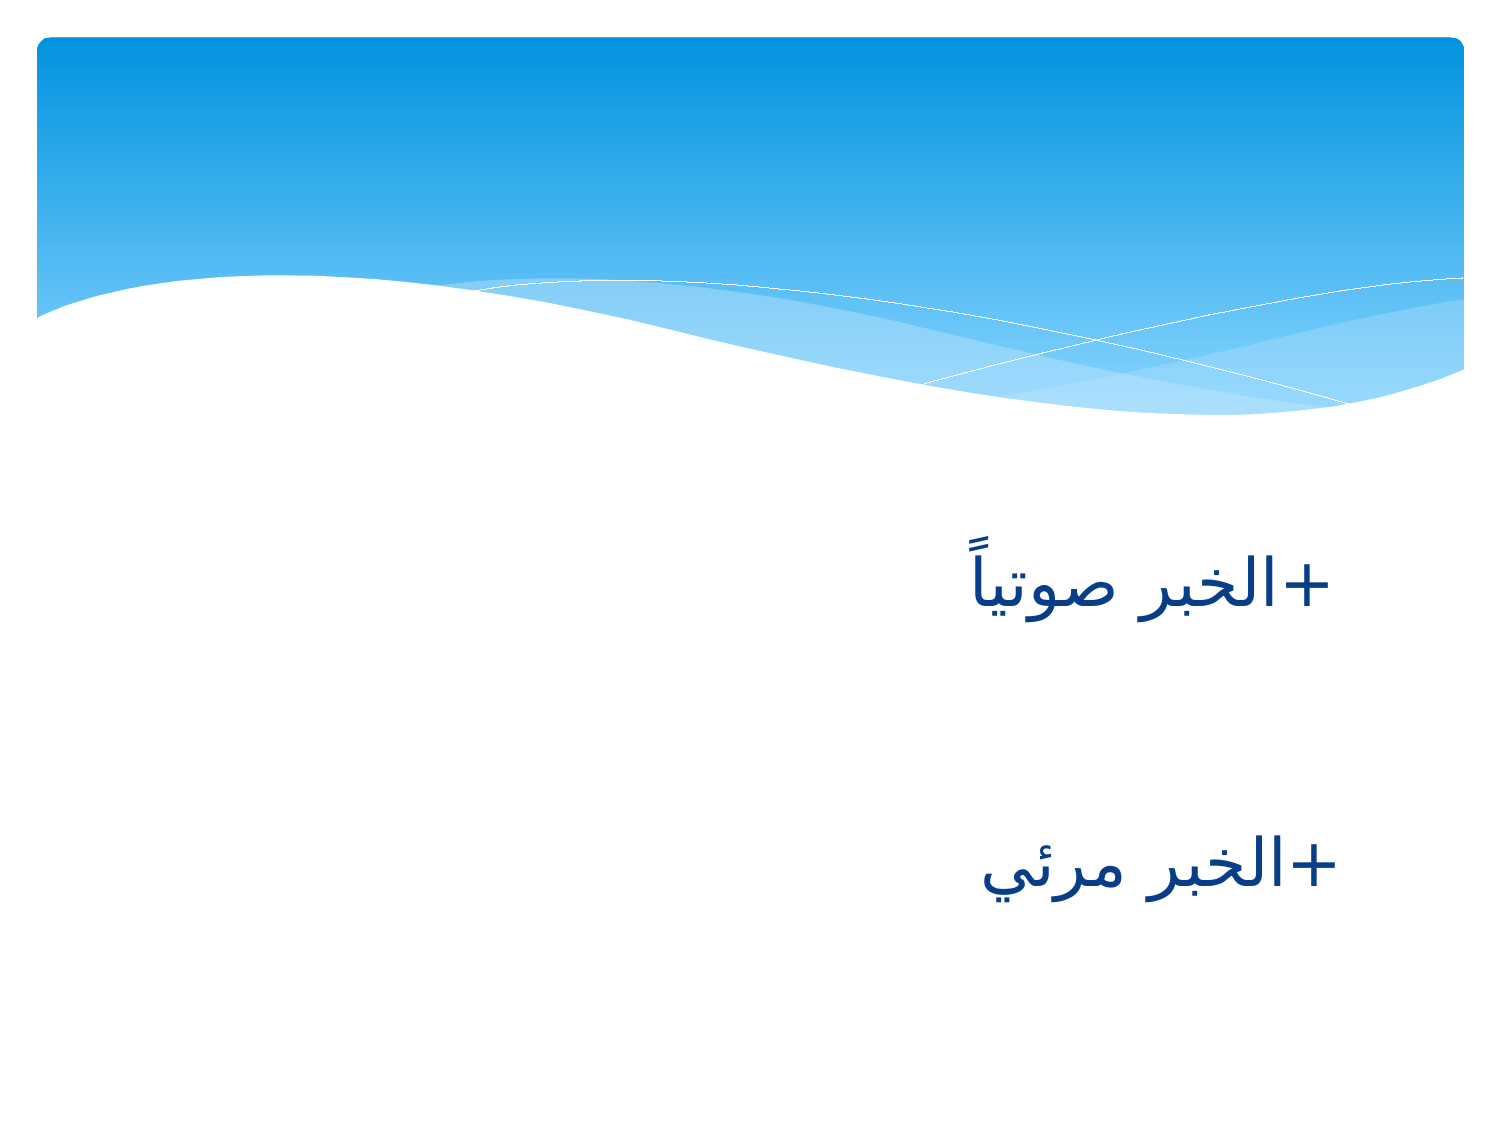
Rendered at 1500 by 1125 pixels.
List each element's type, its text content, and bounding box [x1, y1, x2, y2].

list +الخبر صوتياً +الخبر مرئي [143, 438, 1359, 1005]
